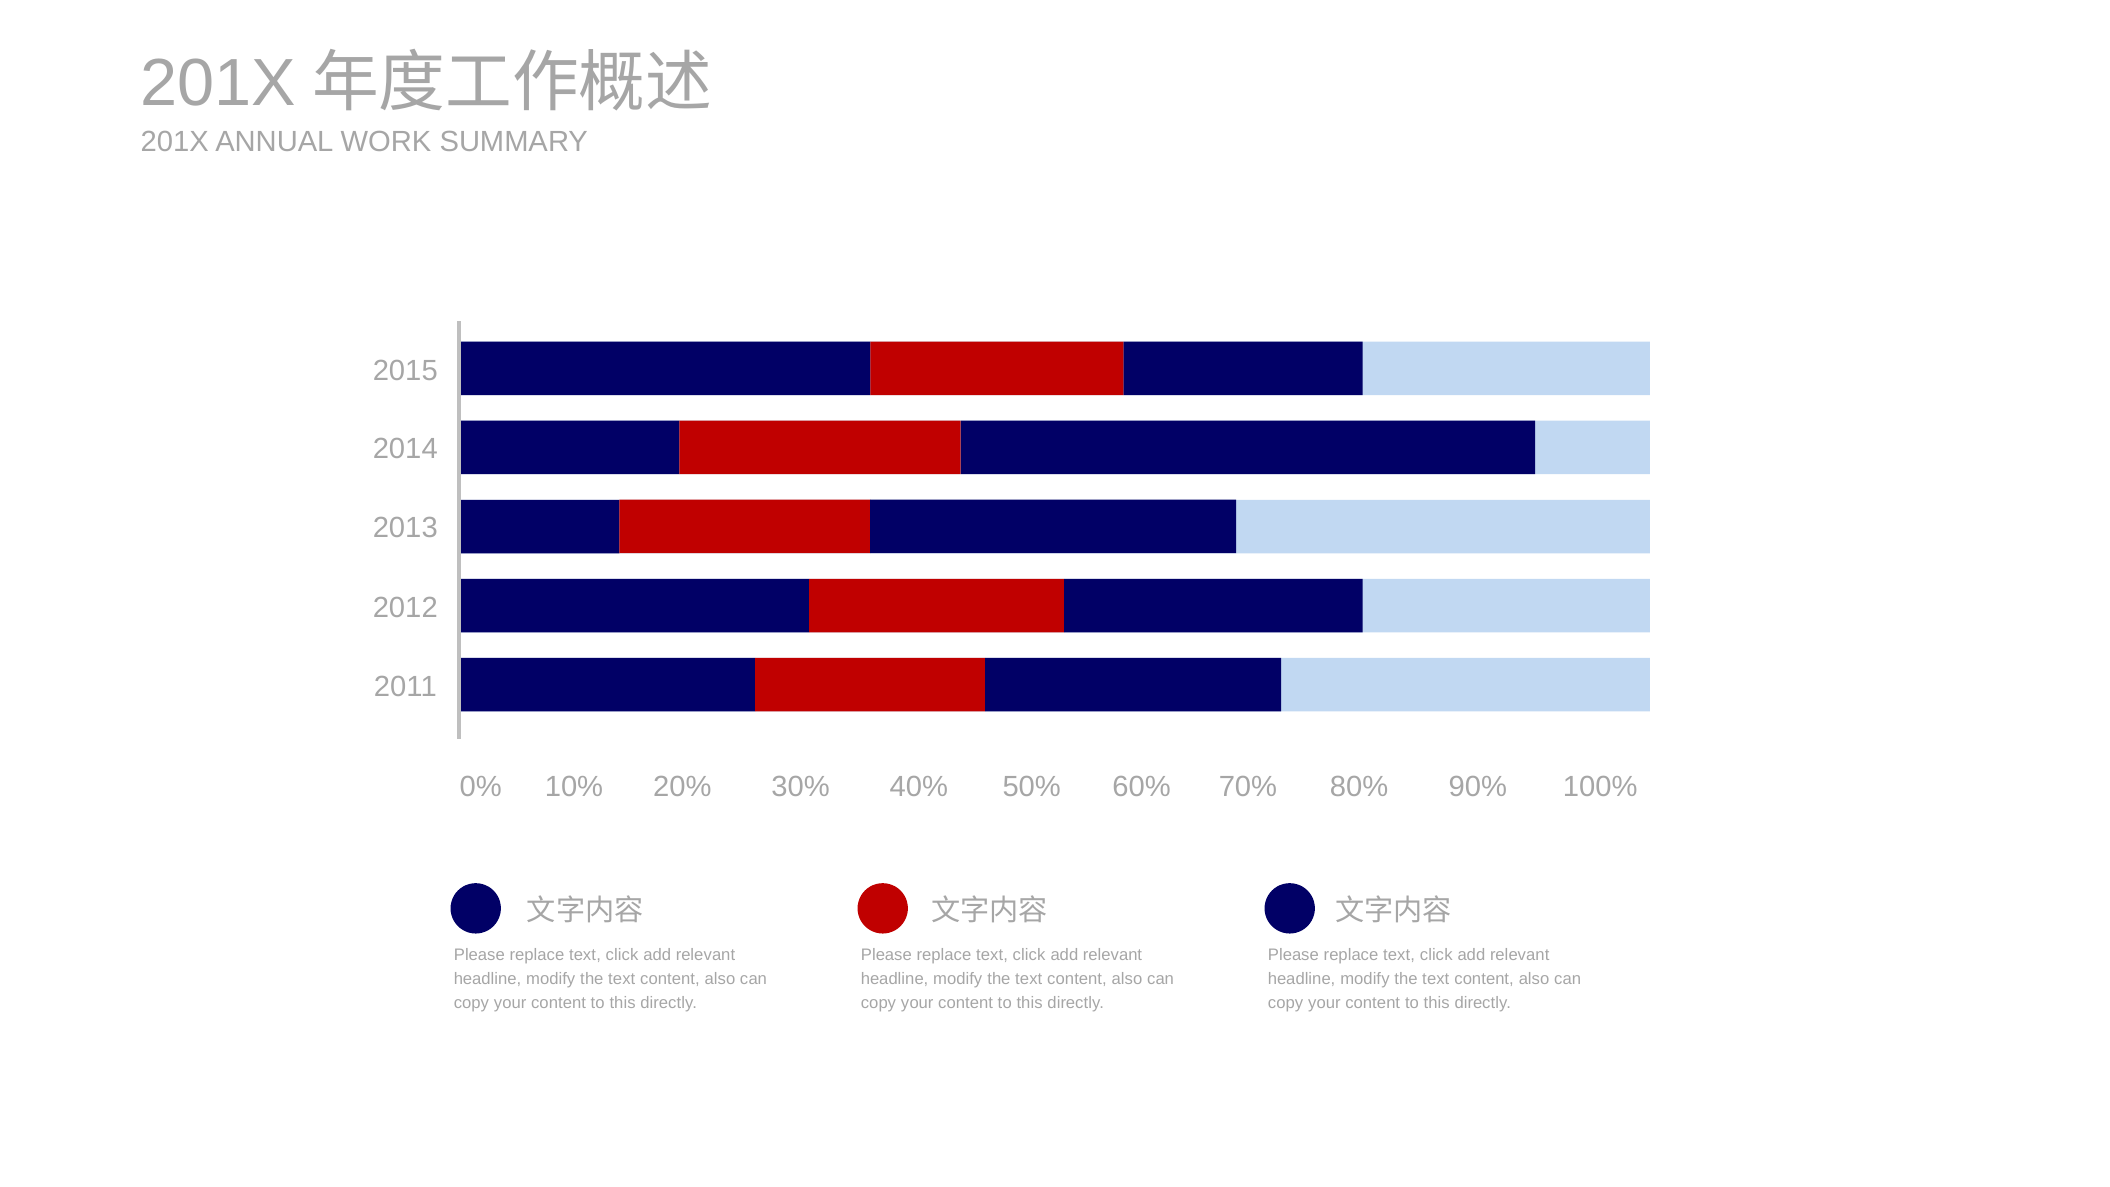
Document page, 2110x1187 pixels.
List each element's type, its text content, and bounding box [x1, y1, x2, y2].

text_box [856, 882, 909, 932]
text_box [1263, 882, 1316, 932]
text_box 文字内容 [1320, 876, 1468, 932]
text_box Please replace text, click add relevant headline, modify the text content, also can copy your content to this directly. [1253, 932, 1622, 1020]
text_box Please replace text, click add relevant headline, modify the text content, also can copy your content to this directly. [439, 932, 808, 1020]
text_box 文字内容 [512, 876, 659, 932]
text_box Please replace text, click add relevant headline, modify the text content, also can copy your content to this directly. [846, 932, 1215, 1020]
text_box 201X ANNUAL WORK SUMMARY [140, 122, 602, 158]
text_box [357, 321, 1654, 807]
text_box [449, 882, 502, 932]
text_box 文字内容 [916, 876, 1063, 932]
text_box 201X年度工作概述 [140, 38, 789, 119]
